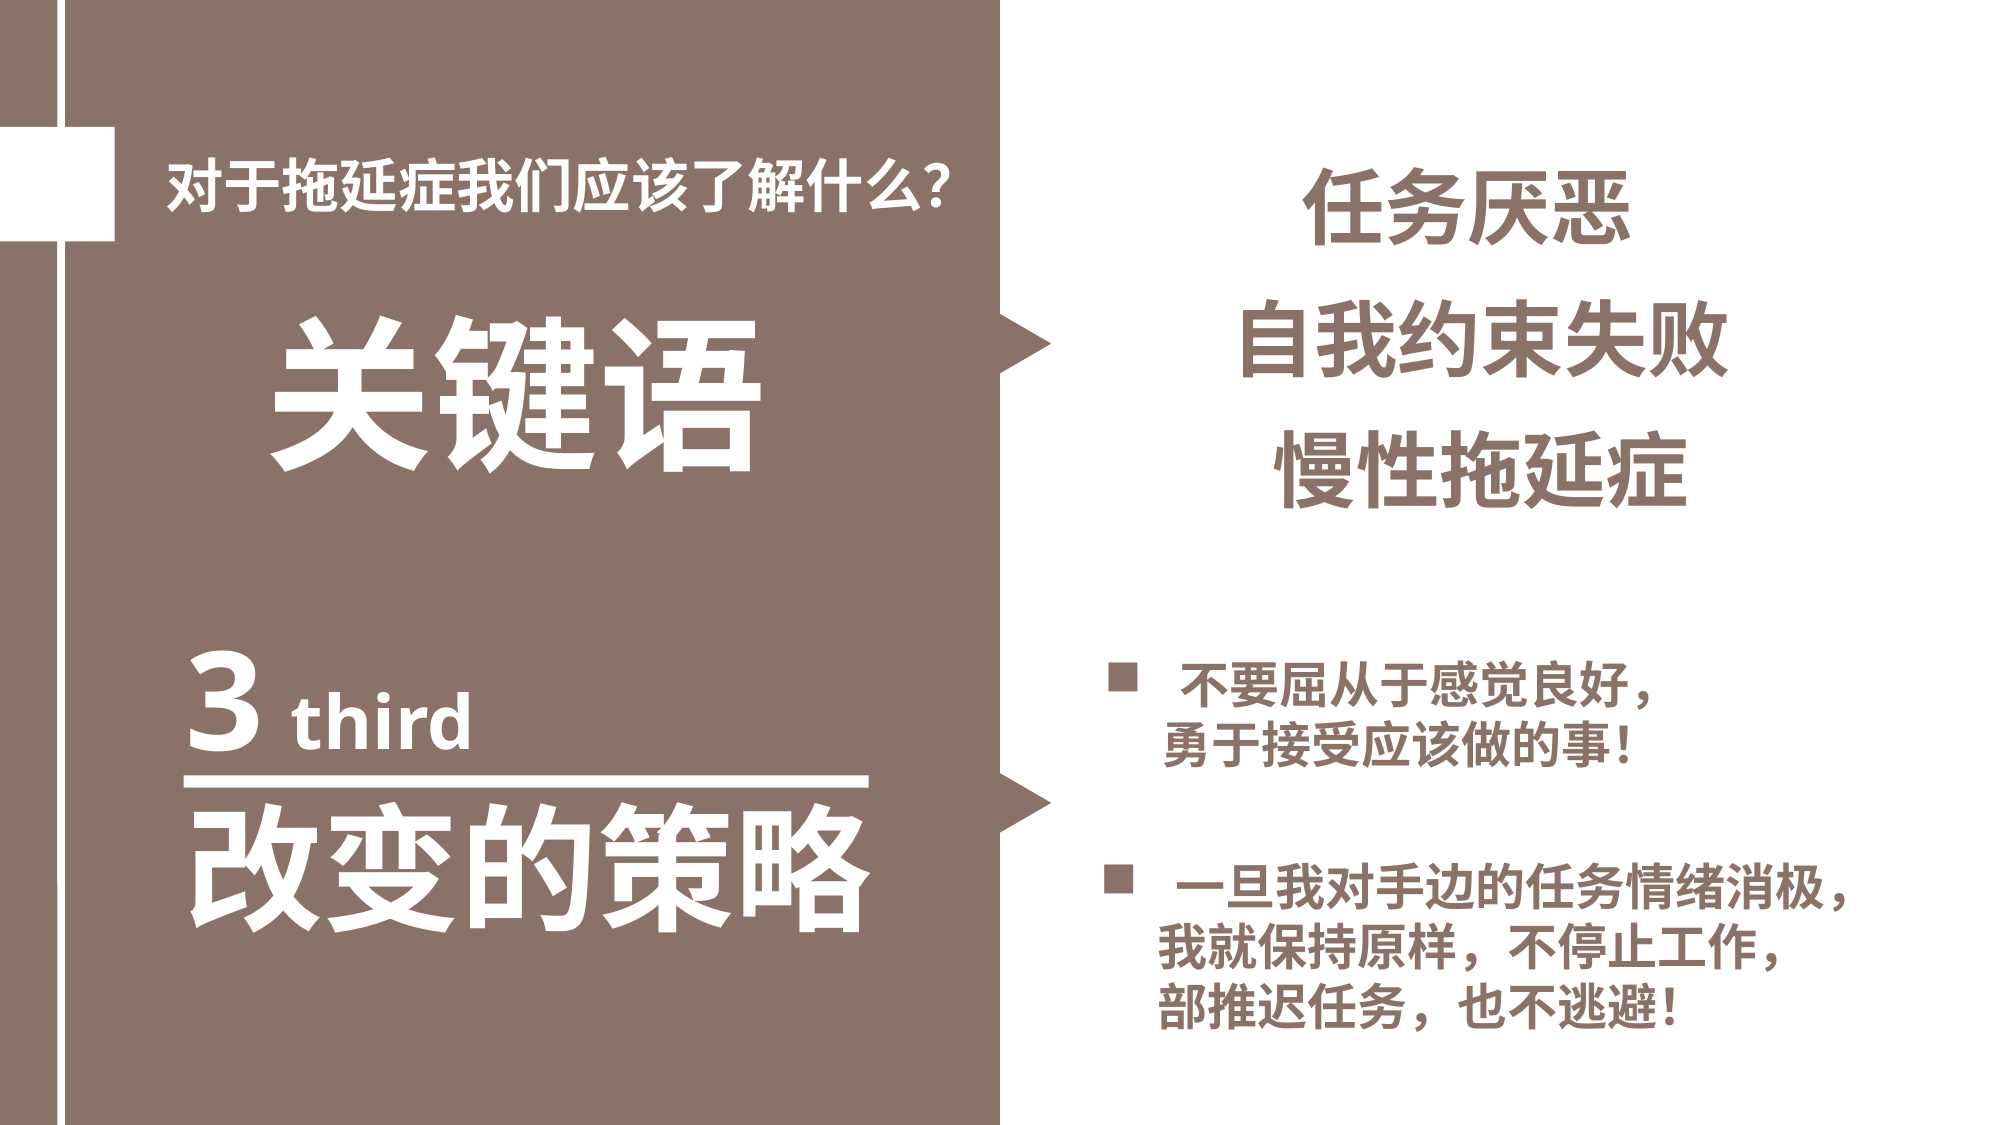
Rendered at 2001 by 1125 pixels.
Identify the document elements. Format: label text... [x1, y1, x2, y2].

text_box [183, 774, 870, 789]
text_box 慢性拖延症 [1258, 411, 1705, 526]
text_box 自我约束失败 [1216, 279, 1746, 395]
text_box third [275, 667, 491, 772]
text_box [0, 0, 115, 1125]
text_box 不要屈从于感觉良好， 勇于接受应该做的事！ [1089, 646, 1695, 782]
text_box 改变的策略 [170, 775, 888, 956]
text_box [998, 771, 1054, 835]
text_box [115, 0, 1001, 1125]
text_box 3 [170, 605, 280, 786]
text_box 对于拖延症我们应该了解什么？ [150, 141, 996, 226]
text_box [998, 312, 1054, 376]
text_box 一旦我对手边的任务情绪消极， 我就保持原样，不停止工作， 部推迟任务，也不逃避！ [1085, 847, 1891, 1043]
text_box 任务厌恶 [1286, 148, 1649, 263]
text_box 关键语 [251, 282, 782, 498]
